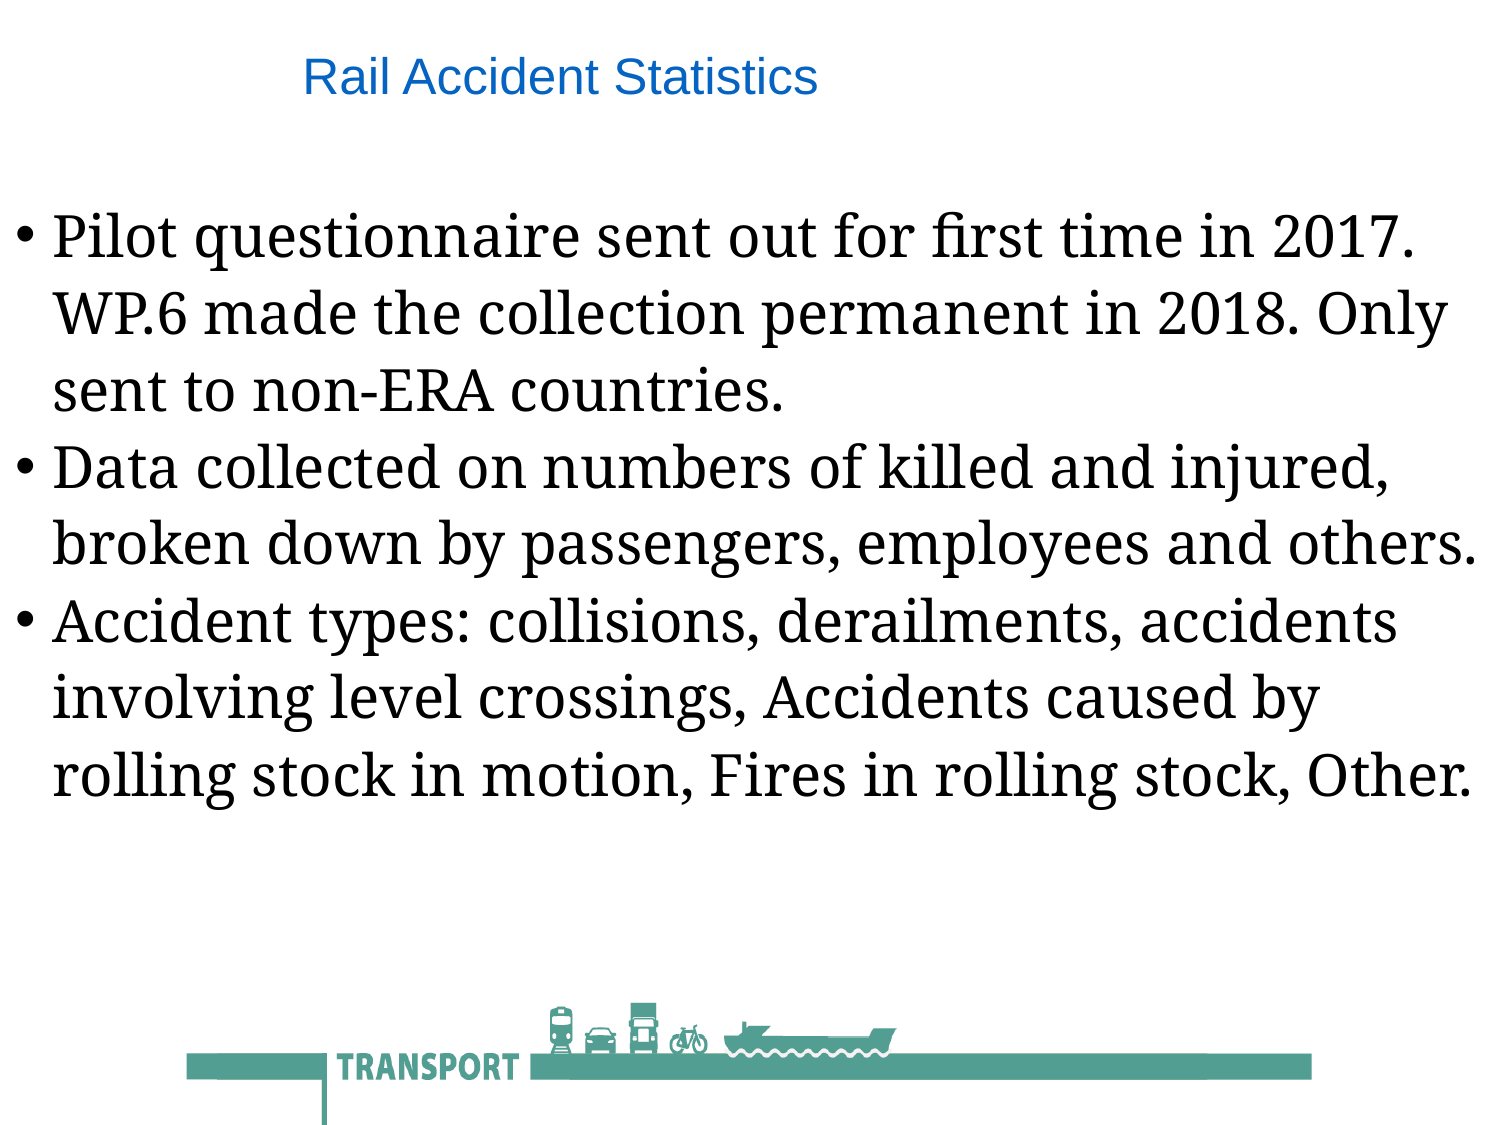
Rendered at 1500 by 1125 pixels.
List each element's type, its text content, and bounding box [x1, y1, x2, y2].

list Pilot questionnaire sent out for first time in 2017. WP.6 made the collection permanent in 2018. Only sent to non-ERA countries. Data collected on numbers of killed and injured, broken down by passengers, employees and others. Accident types: collisions, derailments, accidents involving level crossings, Accidents caused by rolling stock in motion, Fires in rolling stock, Other. [0, 184, 1500, 1012]
picture [186, 1012, 1312, 1125]
title Rail Accident Statistics [64, 42, 1058, 114]
